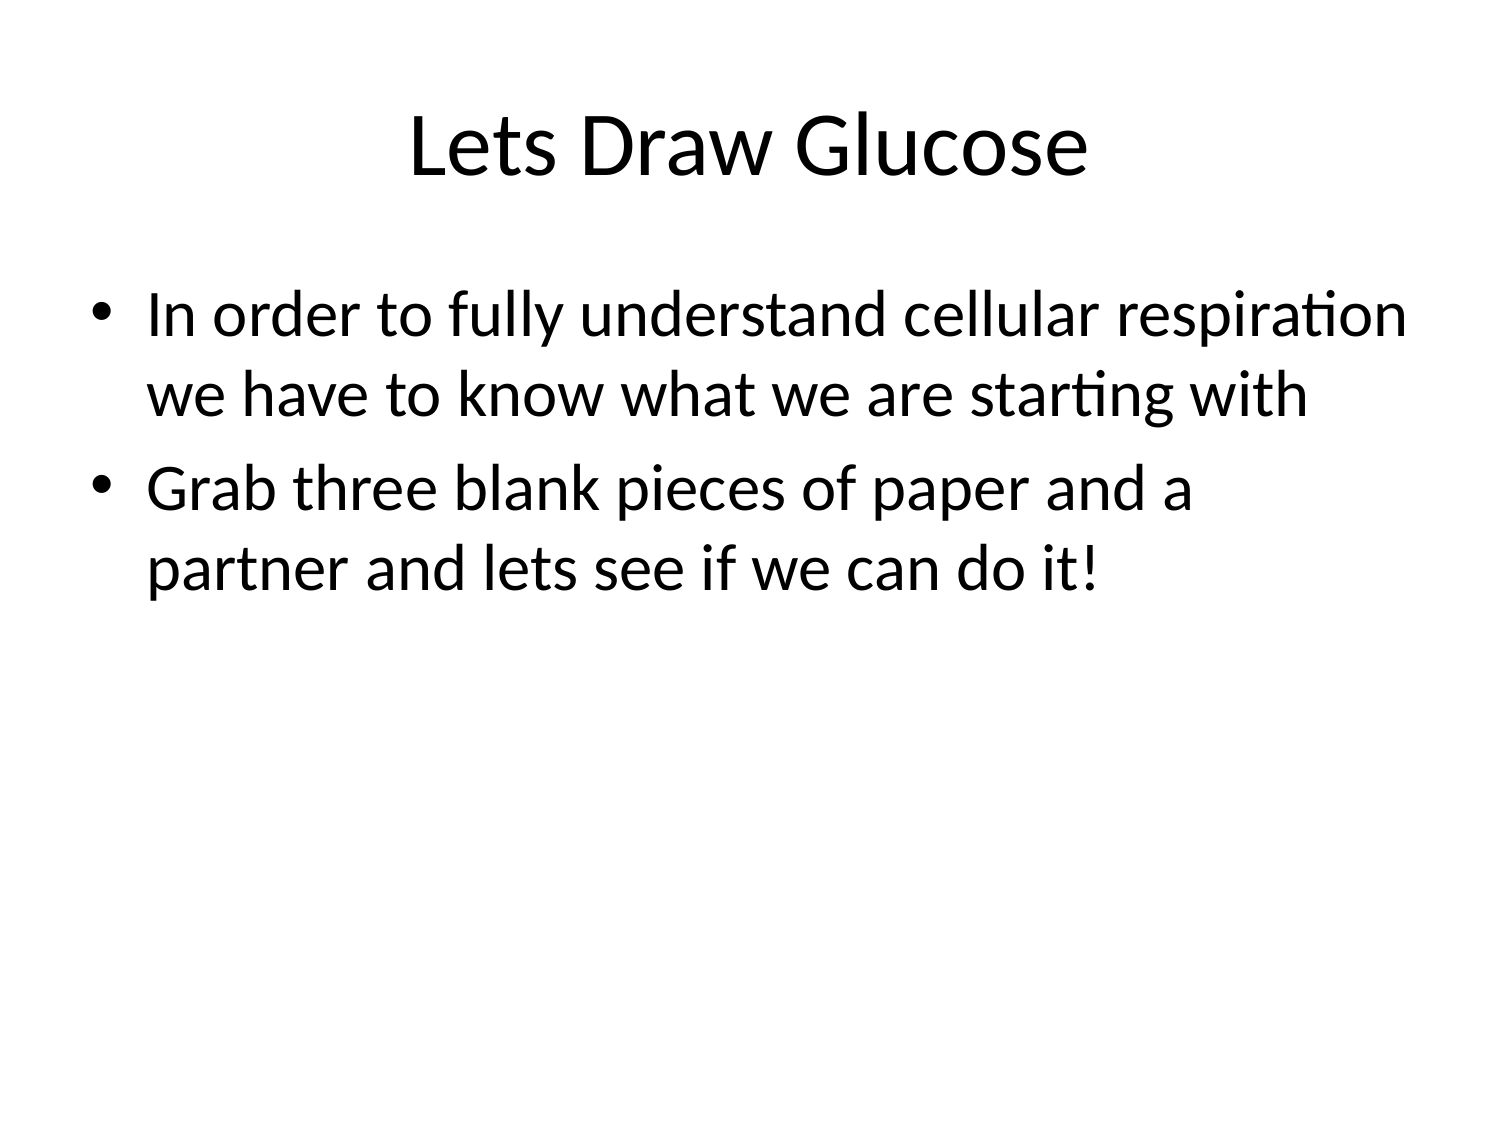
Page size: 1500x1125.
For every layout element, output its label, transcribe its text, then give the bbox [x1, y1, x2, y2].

title Lets Draw Glucose [75, 45, 1425, 233]
list In order to fully understand cellular respiration we have to know what we are starting with Grab three blank pieces of paper and a partner and lets see if we can do it! [75, 262, 1425, 1005]
